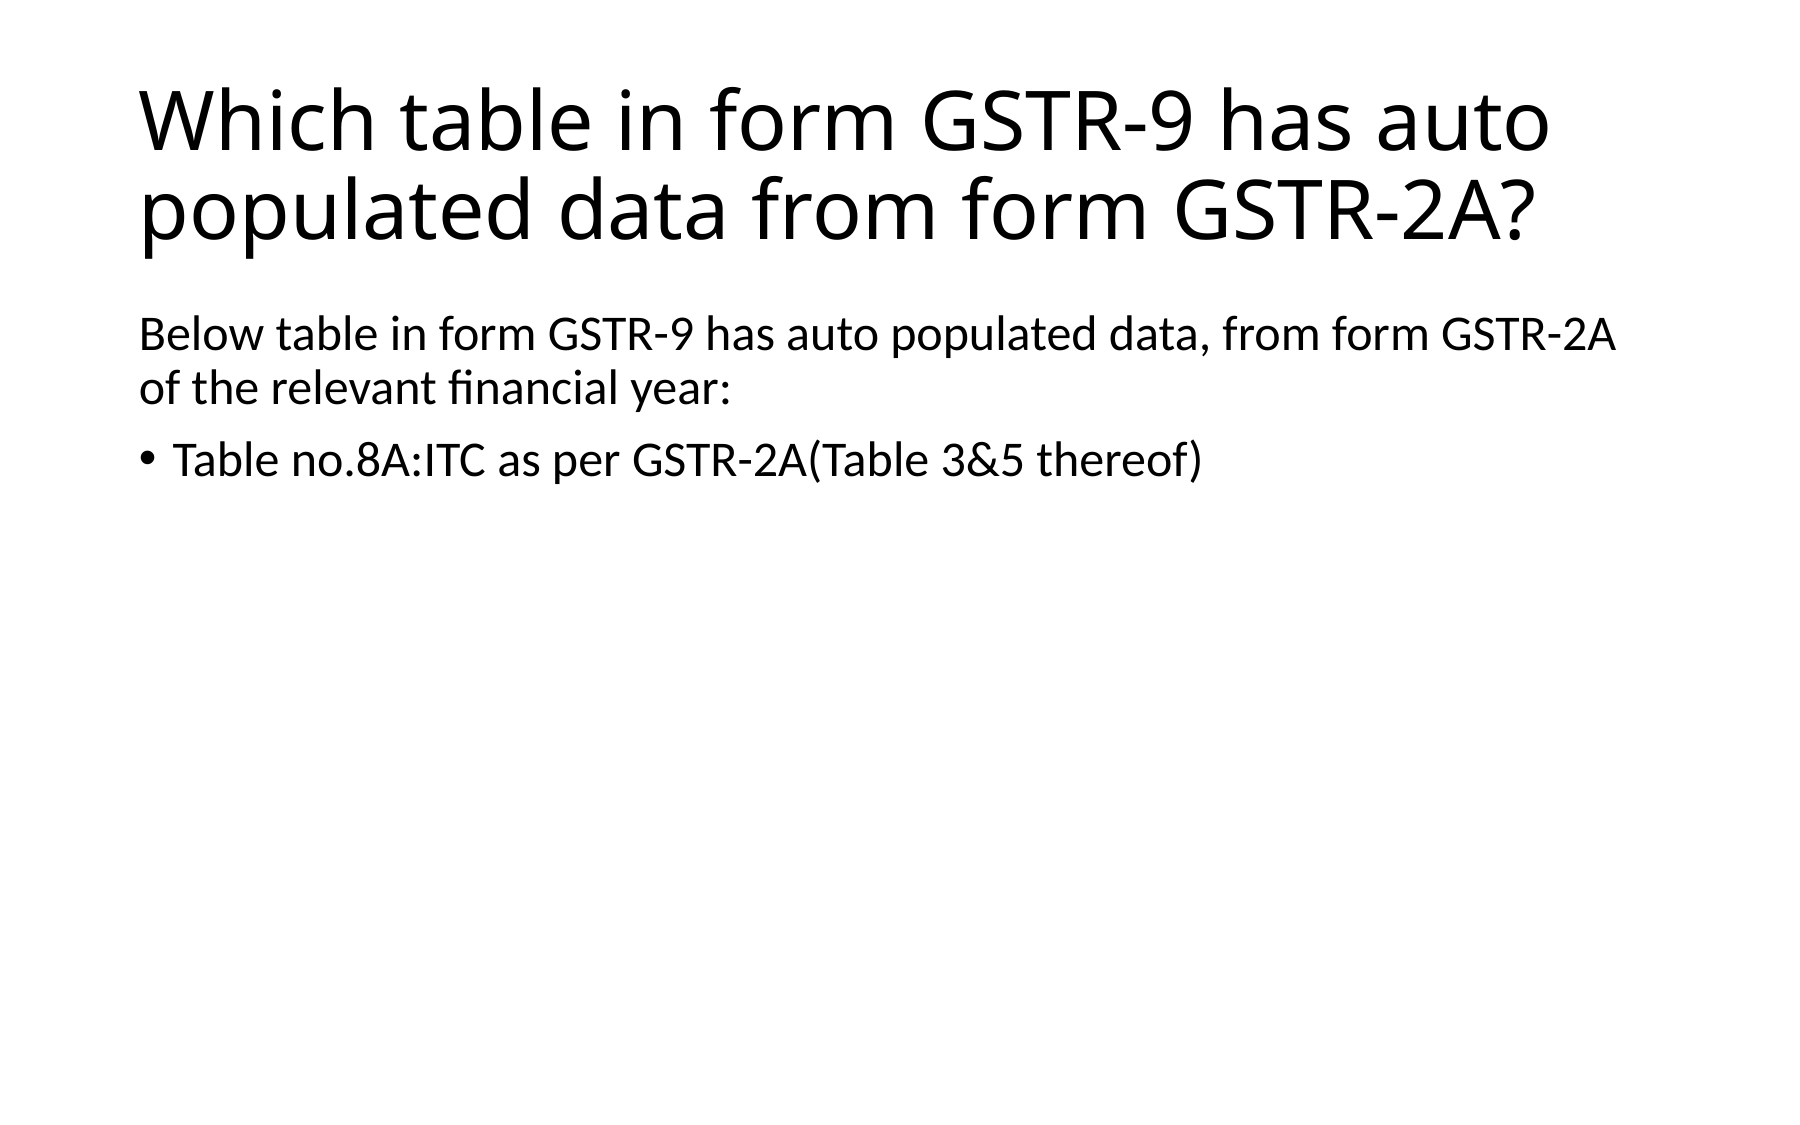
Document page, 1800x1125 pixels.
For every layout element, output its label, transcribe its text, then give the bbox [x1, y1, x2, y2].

title Which table in form GSTR-9 has auto populated data from form GSTR-2A? [123, 59, 1677, 278]
list Below table in form GSTR-9 has auto populated data, from form GSTR-2A of the relevant financial year: Table no.8A:ITC as per GSTR-2A(Table 3&5 thereof) [123, 299, 1677, 1014]
